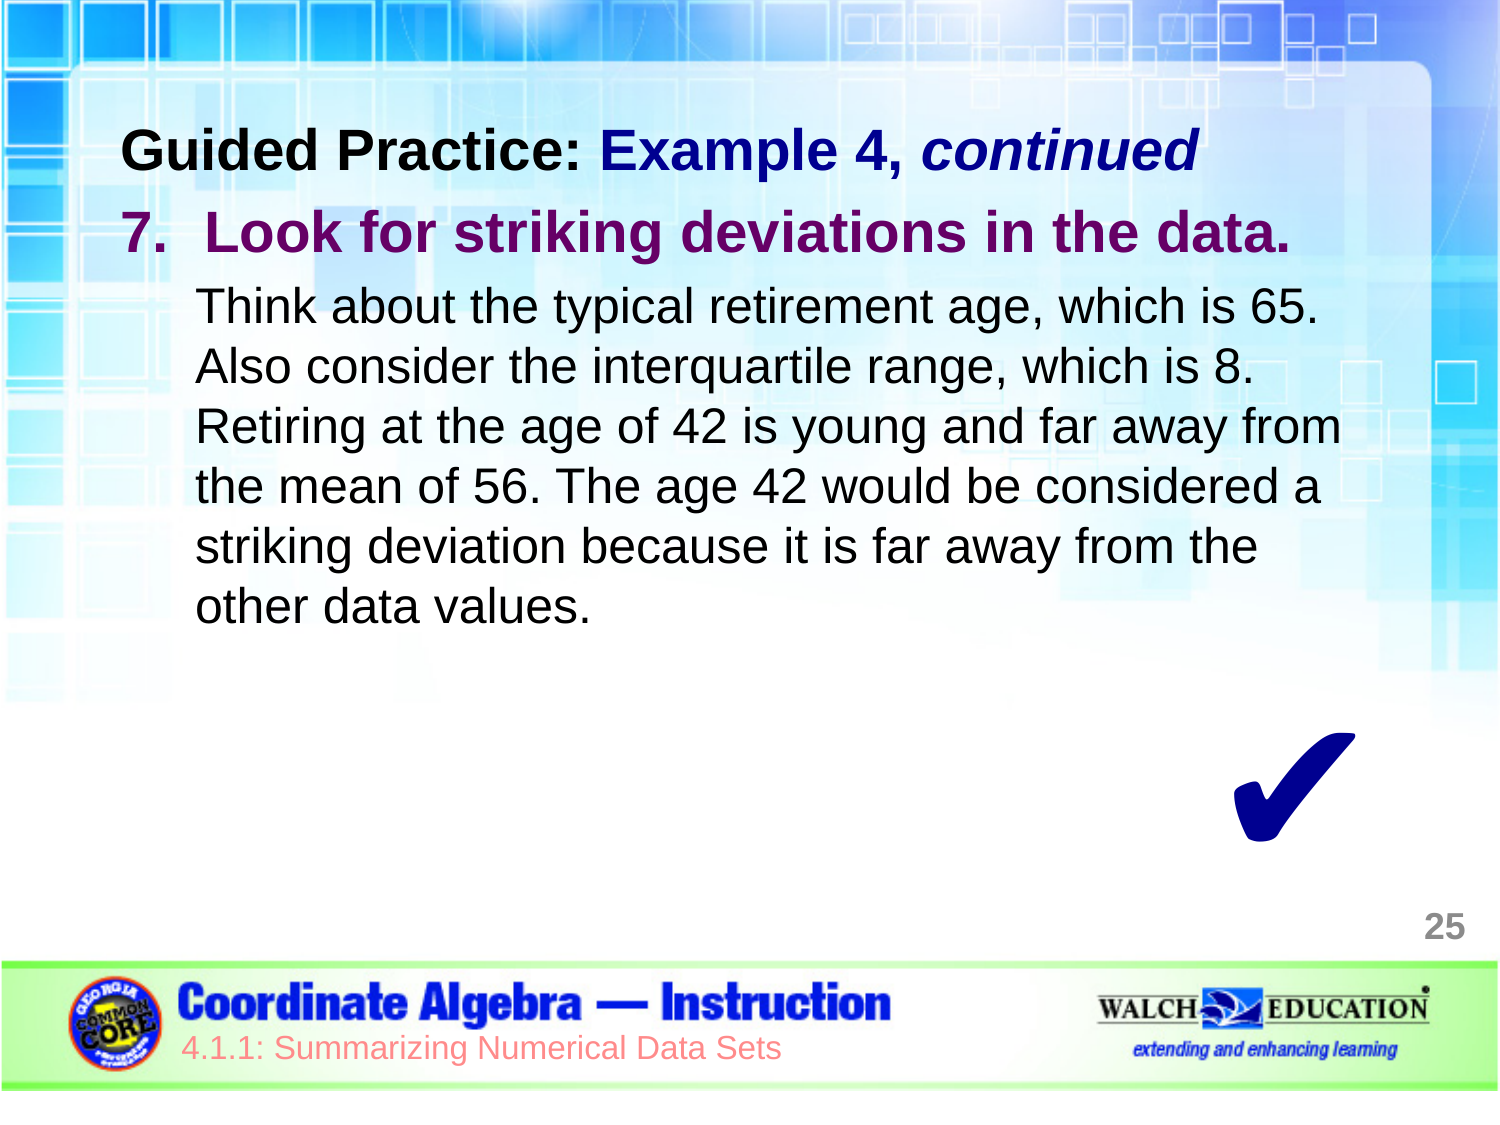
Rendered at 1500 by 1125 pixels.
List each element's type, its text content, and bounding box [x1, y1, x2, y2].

text_box ✔ [1128, 651, 1394, 907]
slide_number 25 [1361, 901, 1481, 949]
picture [1, 0, 1500, 1091]
footer 4.1.1: Summarizing Numerical Data Sets [166, 1024, 1080, 1069]
subtitle Guided Practice: Example 4, continued Look for striking deviations in the data. Think about the typical retirement age, which is 65. Also consider the interquartile range, which is 8. Retiring at the age of 42 is young and far away from the mean of 56. The age 42 would be considered a striking deviation because it is far away from the other data values. [105, 105, 1394, 925]
